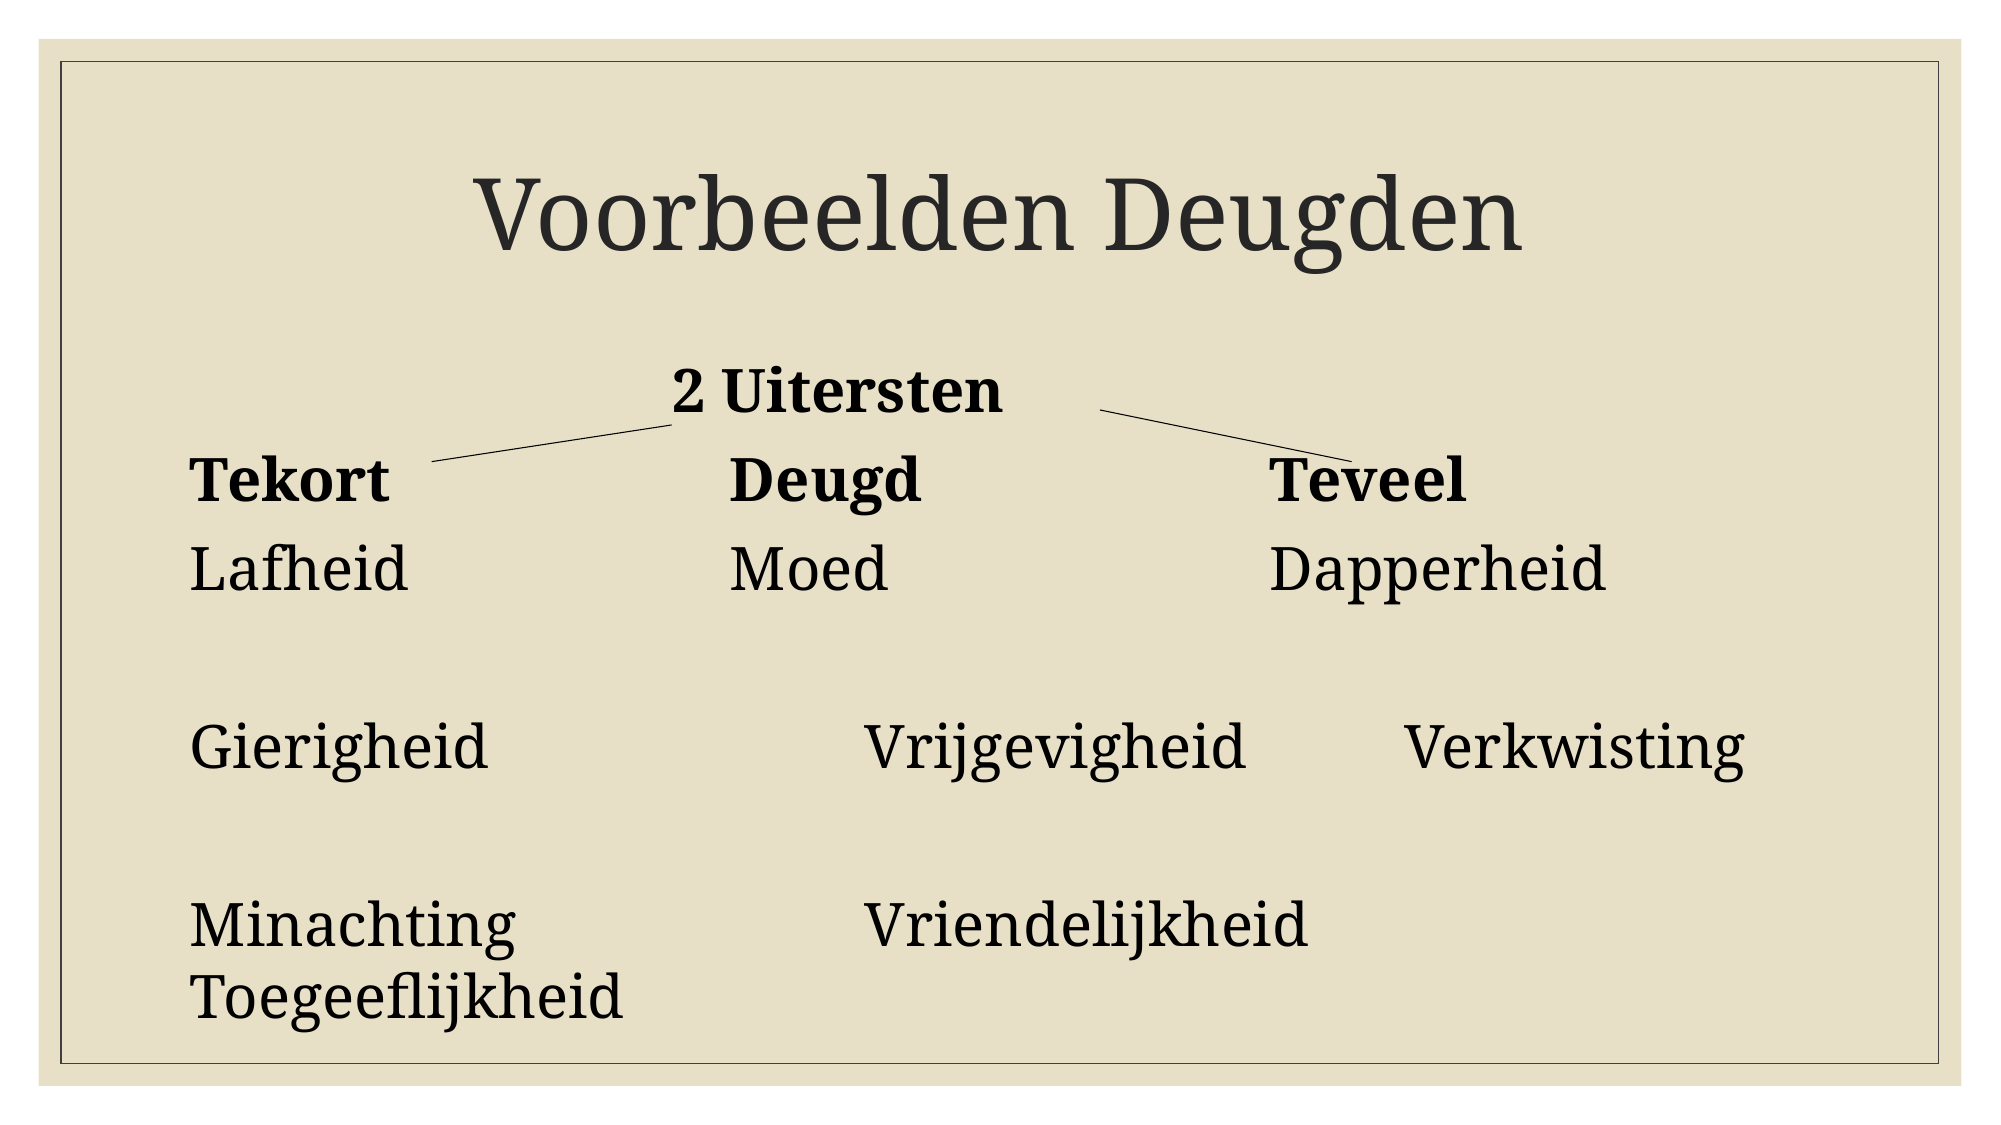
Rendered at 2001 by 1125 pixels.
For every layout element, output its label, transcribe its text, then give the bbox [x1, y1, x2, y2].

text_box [431, 424, 672, 462]
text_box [1099, 409, 1352, 462]
title Voorbeelden Deugden [174, 105, 1825, 331]
list 2 Uitersten Tekort Deugd Teveel Lafheid Moed Dapperheid Gierigheid Vrijgevigheid Verkwisting Minachting Vriendelijkheid Toegeeflijkheid [174, 345, 1825, 1039]
